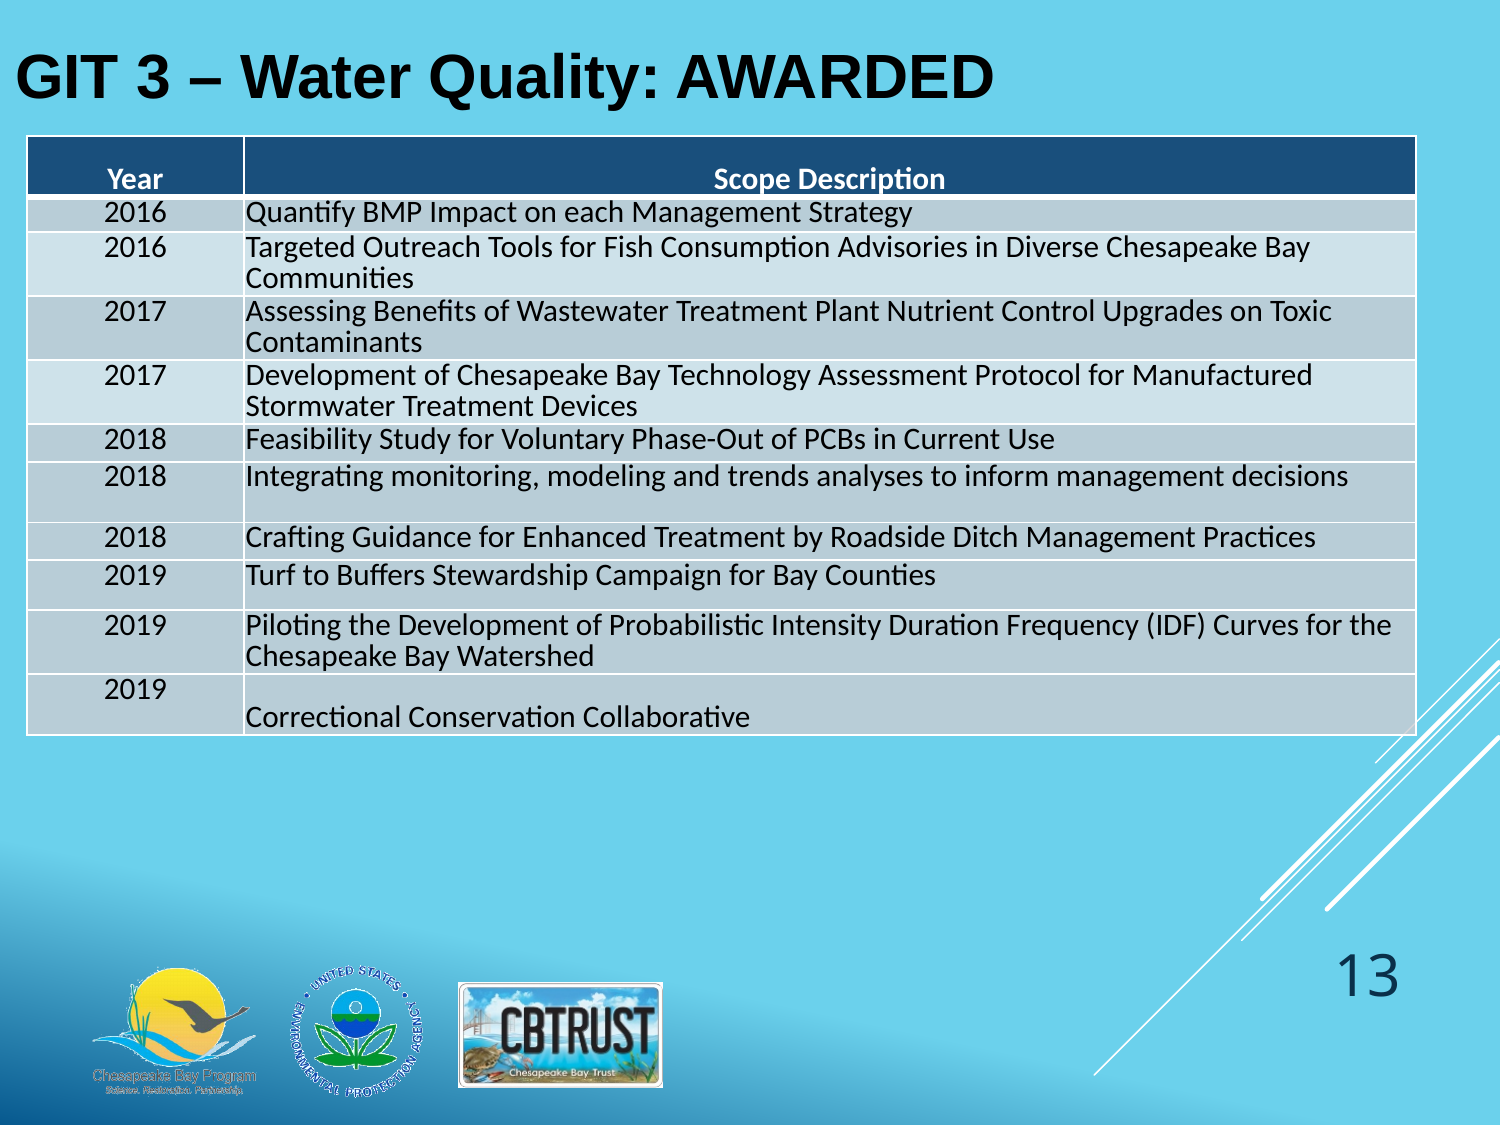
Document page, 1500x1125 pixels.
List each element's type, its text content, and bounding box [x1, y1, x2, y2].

table_cell Crafting Guidance for Enhanced Treatment by Roadside Ditch Management Practices [245, 523, 1415, 559]
table_cell 2019 [28, 675, 243, 734]
table_cell 2018 [28, 463, 243, 522]
slide_number 13 [1275, 915, 1416, 1025]
table_cell 2018 [28, 425, 243, 461]
table_cell Integrating monitoring, modeling and trends analyses to inform management decisions [245, 463, 1415, 522]
title GIT 3 – Water Quality: AWARDED [0, 0, 1500, 152]
table_cell 2017 [28, 361, 243, 423]
table_cell Development of Chesapeake Bay Technology Assessment Protocol for Manufactured Stormwater Treatment Devices [245, 361, 1415, 423]
table_cell 2016 [28, 200, 243, 231]
table_cell 2017 [28, 297, 243, 359]
table_header Year [28, 137, 243, 194]
table_cell Assessing Benefits of Wastewater Treatment Plant Nutrient Control Upgrades on Toxic Contaminants [245, 297, 1415, 359]
table_cell 2018 [28, 523, 243, 559]
table_cell 2016 [28, 233, 243, 295]
table_cell Quantify BMP Impact on each Management Strategy [245, 200, 1415, 231]
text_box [88, 944, 663, 1101]
table_cell Targeted Outreach Tools for Fish Consumption Advisories in Diverse Chesapeake Bay Communities [245, 233, 1415, 295]
table_cell 2019 [28, 611, 243, 673]
table_cell Feasibility Study for Voluntary Phase-Out of PCBs in Current Use [245, 425, 1415, 461]
table_cell Correctional Conservation Collaborative [245, 675, 1415, 734]
table_cell Turf to Buffers Stewardship Campaign for Bay Counties [245, 561, 1415, 609]
table_cell Piloting the Development of Probabilistic Intensity Duration Frequency (IDF) Curves for the Chesapeake Bay Watershed [245, 611, 1415, 673]
table_cell 2019 [28, 561, 243, 609]
table_header Scope Description [245, 137, 1415, 194]
